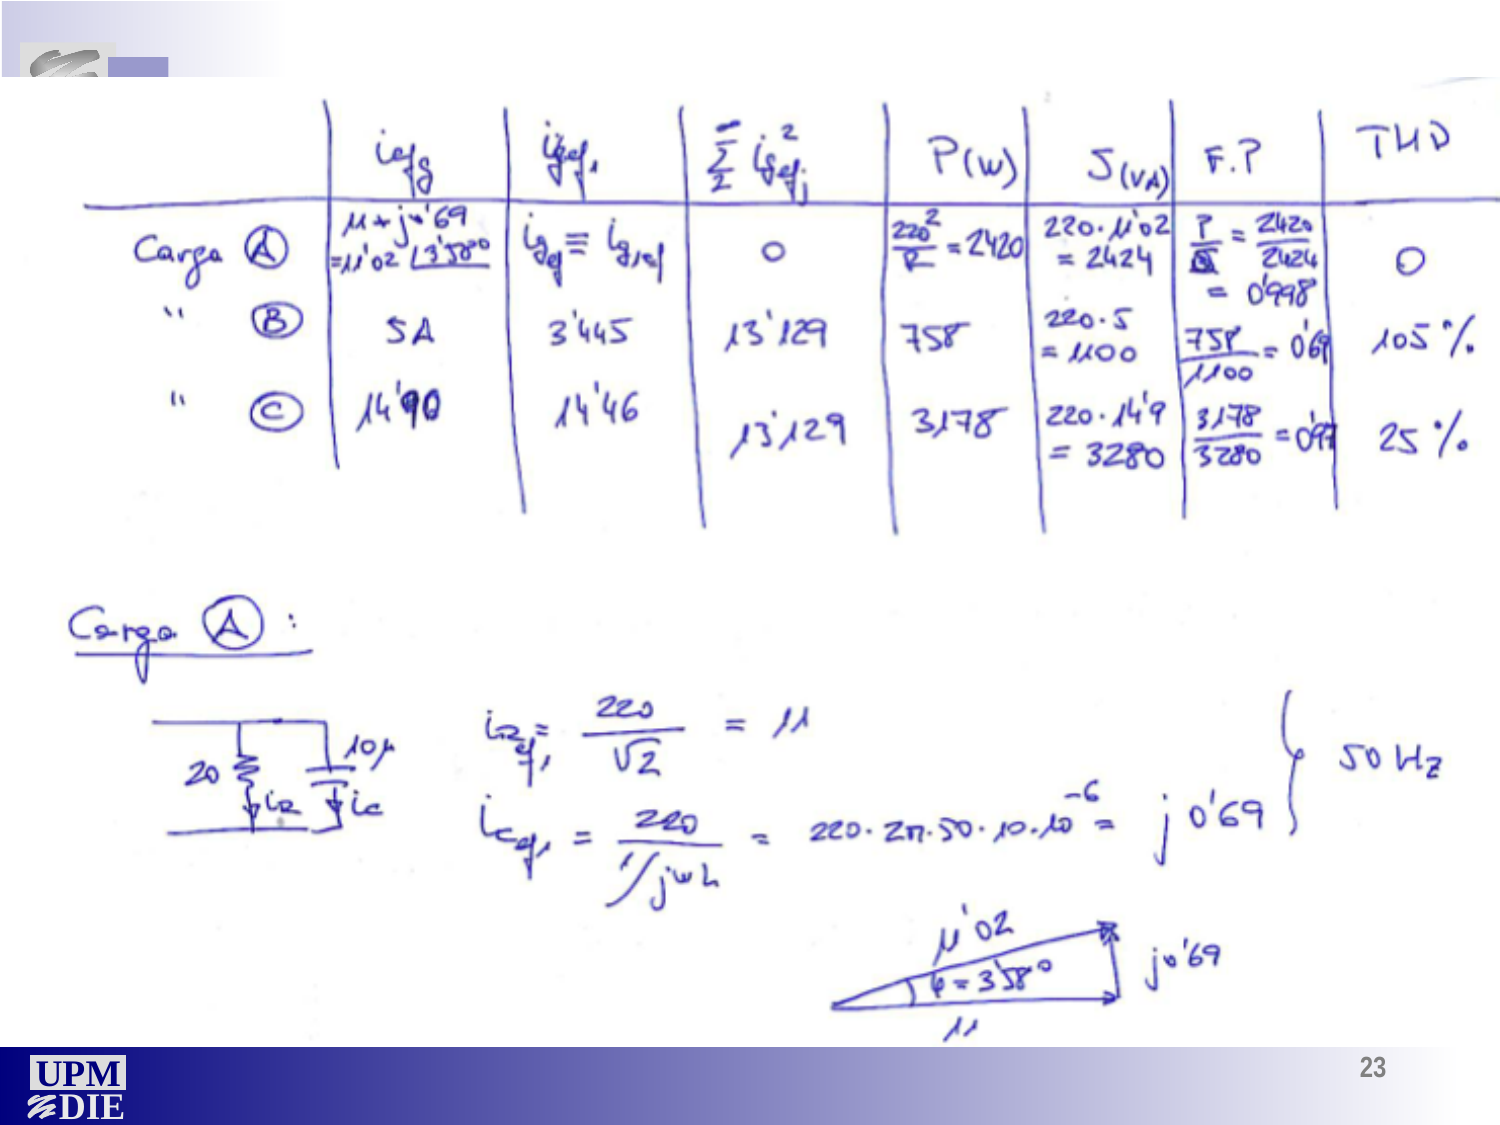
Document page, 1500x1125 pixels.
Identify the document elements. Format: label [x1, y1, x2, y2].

picture [0, 76, 1500, 1047]
